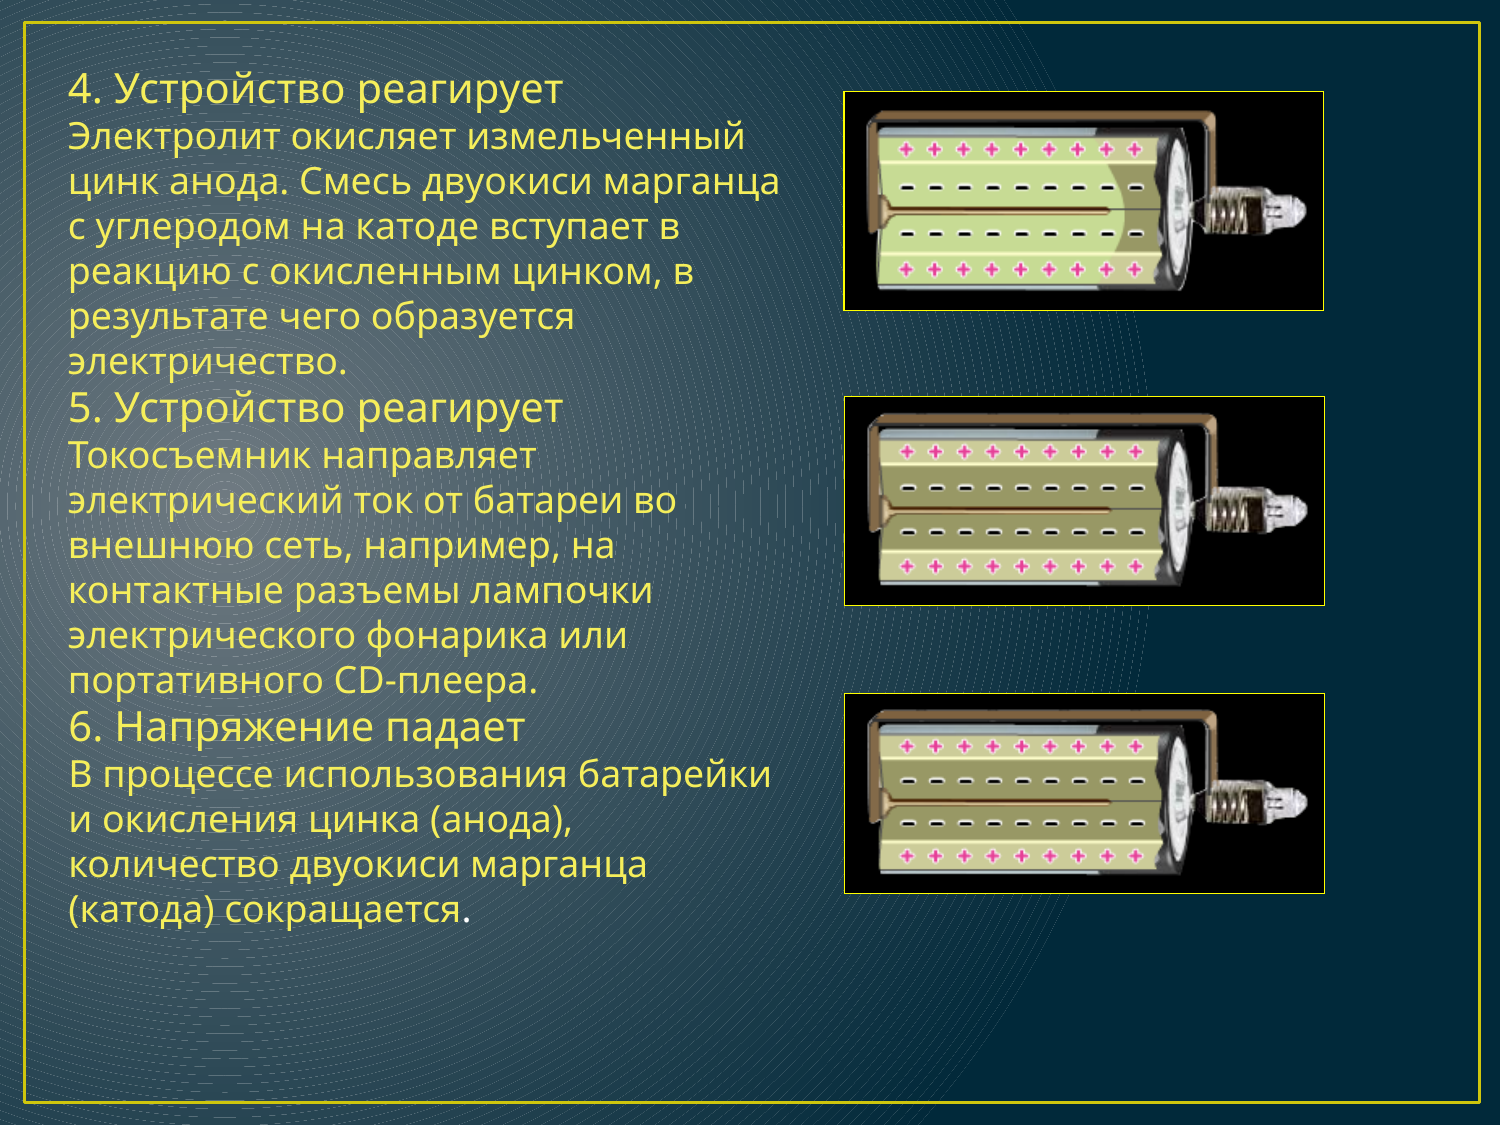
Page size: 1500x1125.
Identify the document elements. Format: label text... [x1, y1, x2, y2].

text_box 4. Устройство реагирует Электролит окисляет измельченный цинк анода. Смесь двуокиси марганца с углеродом на катоде вступает в реакцию с окисленным цинком, в результате чего образуется электричество. [53, 54, 804, 373]
text_box 6. Напряжение падает В процессе использования батарейки и окисления цинка (анода), количество двуокиси марганца (катода) сокращается. [53, 692, 804, 938]
picture [1027, 898, 1038, 906]
picture [844, 391, 1324, 606]
picture [1114, 611, 1122, 619]
text_box 5. Устройство реагирует Токосъемник направляет электрический ток от батареи во внешнюю сеть, например, на контактные разъемы лампочки электрического фонарика или портативного CD-плеера. [53, 373, 804, 692]
picture [844, 688, 1324, 893]
picture [1101, 315, 1109, 324]
picture [844, 86, 1323, 310]
